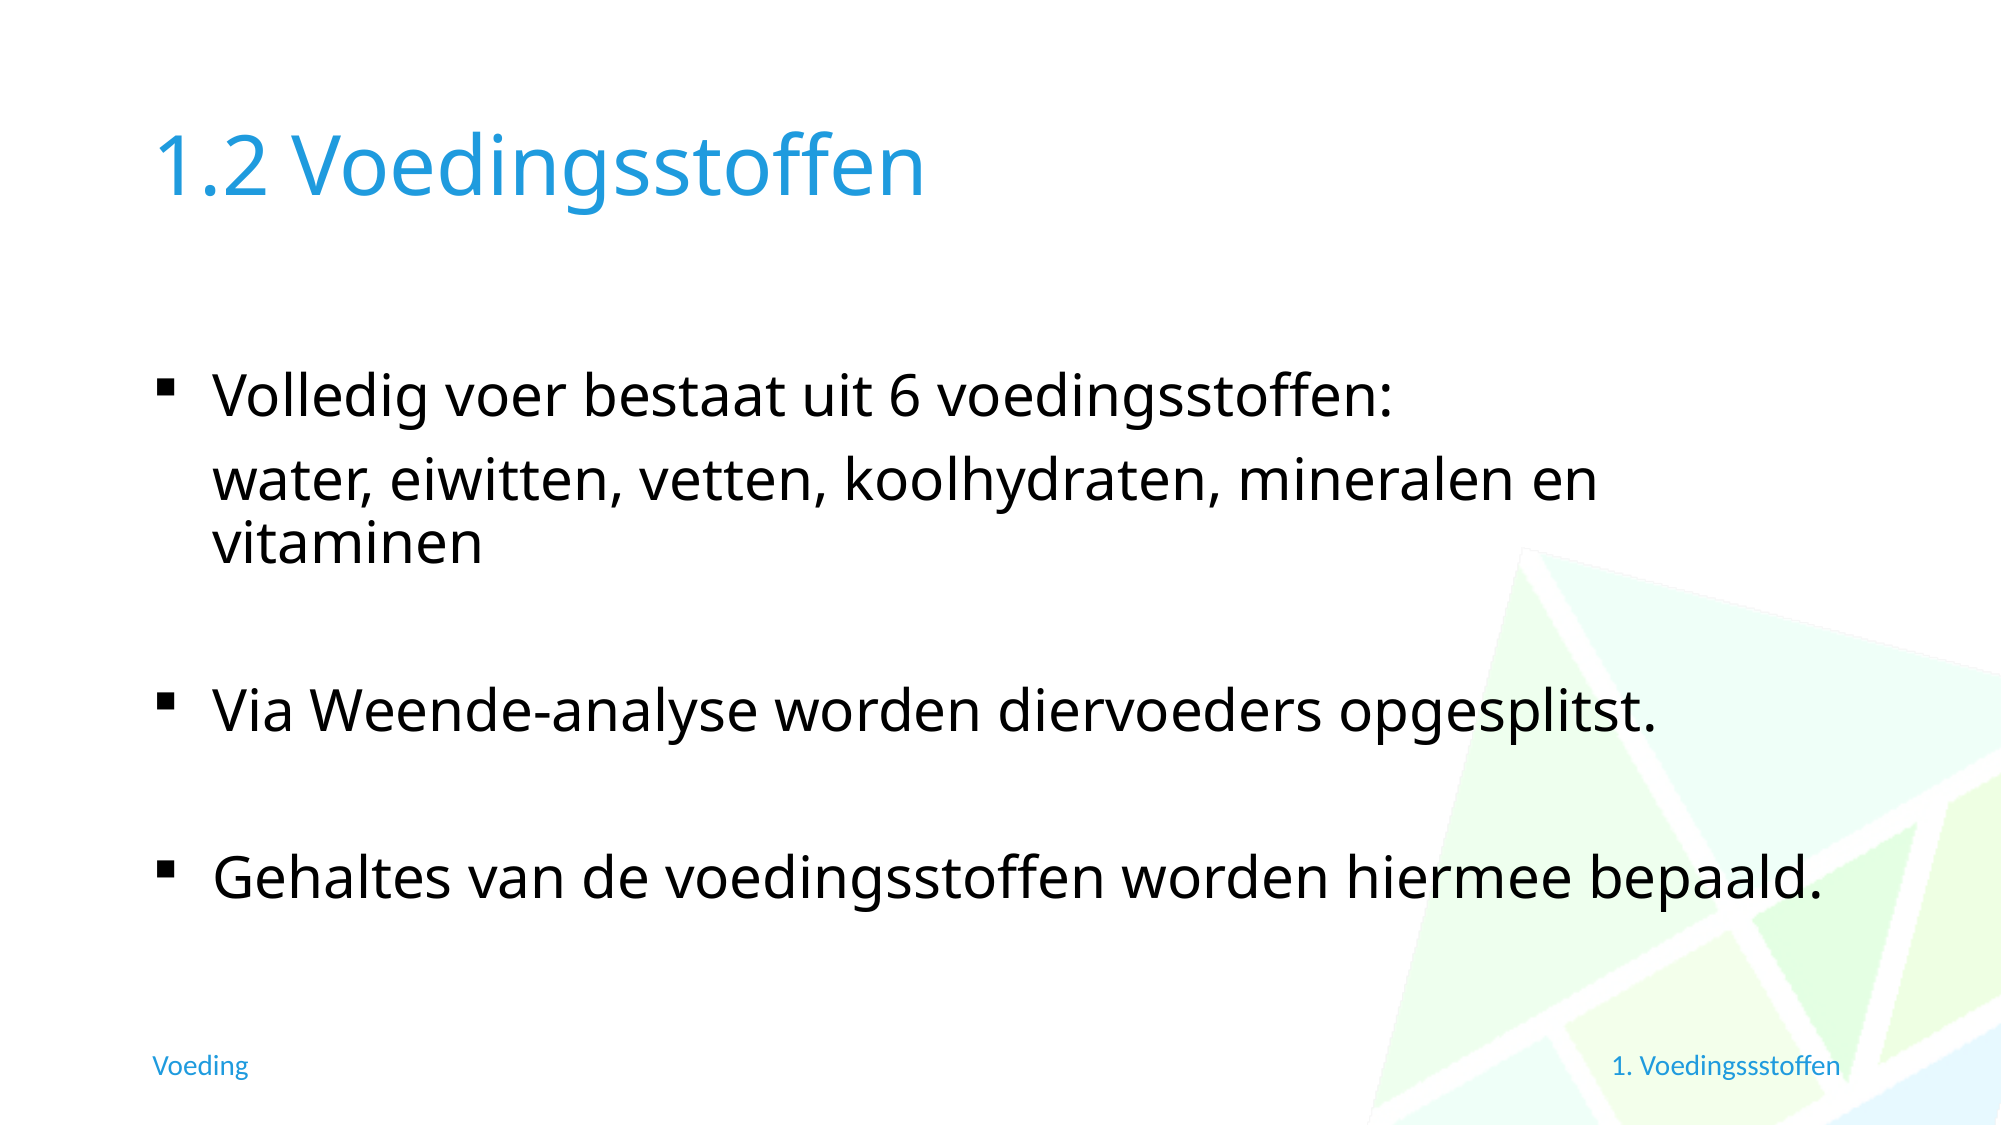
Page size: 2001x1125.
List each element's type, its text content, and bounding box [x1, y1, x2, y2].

list 1. Voedingssstoffen [1412, 1042, 1863, 1103]
list Volledig voer bestaat uit 6 voedingsstoffen: water, eiwitten, vetten, koolhydraten, mineralen en vitaminen Via Weende-analyse worden diervoeders opgesplitst. Gehaltes van de voedingsstoffen worden hiermee bepaald. [137, 358, 1863, 912]
list Voeding [137, 1042, 588, 1103]
title 1.2 Voedingsstoffen [137, 59, 1863, 278]
